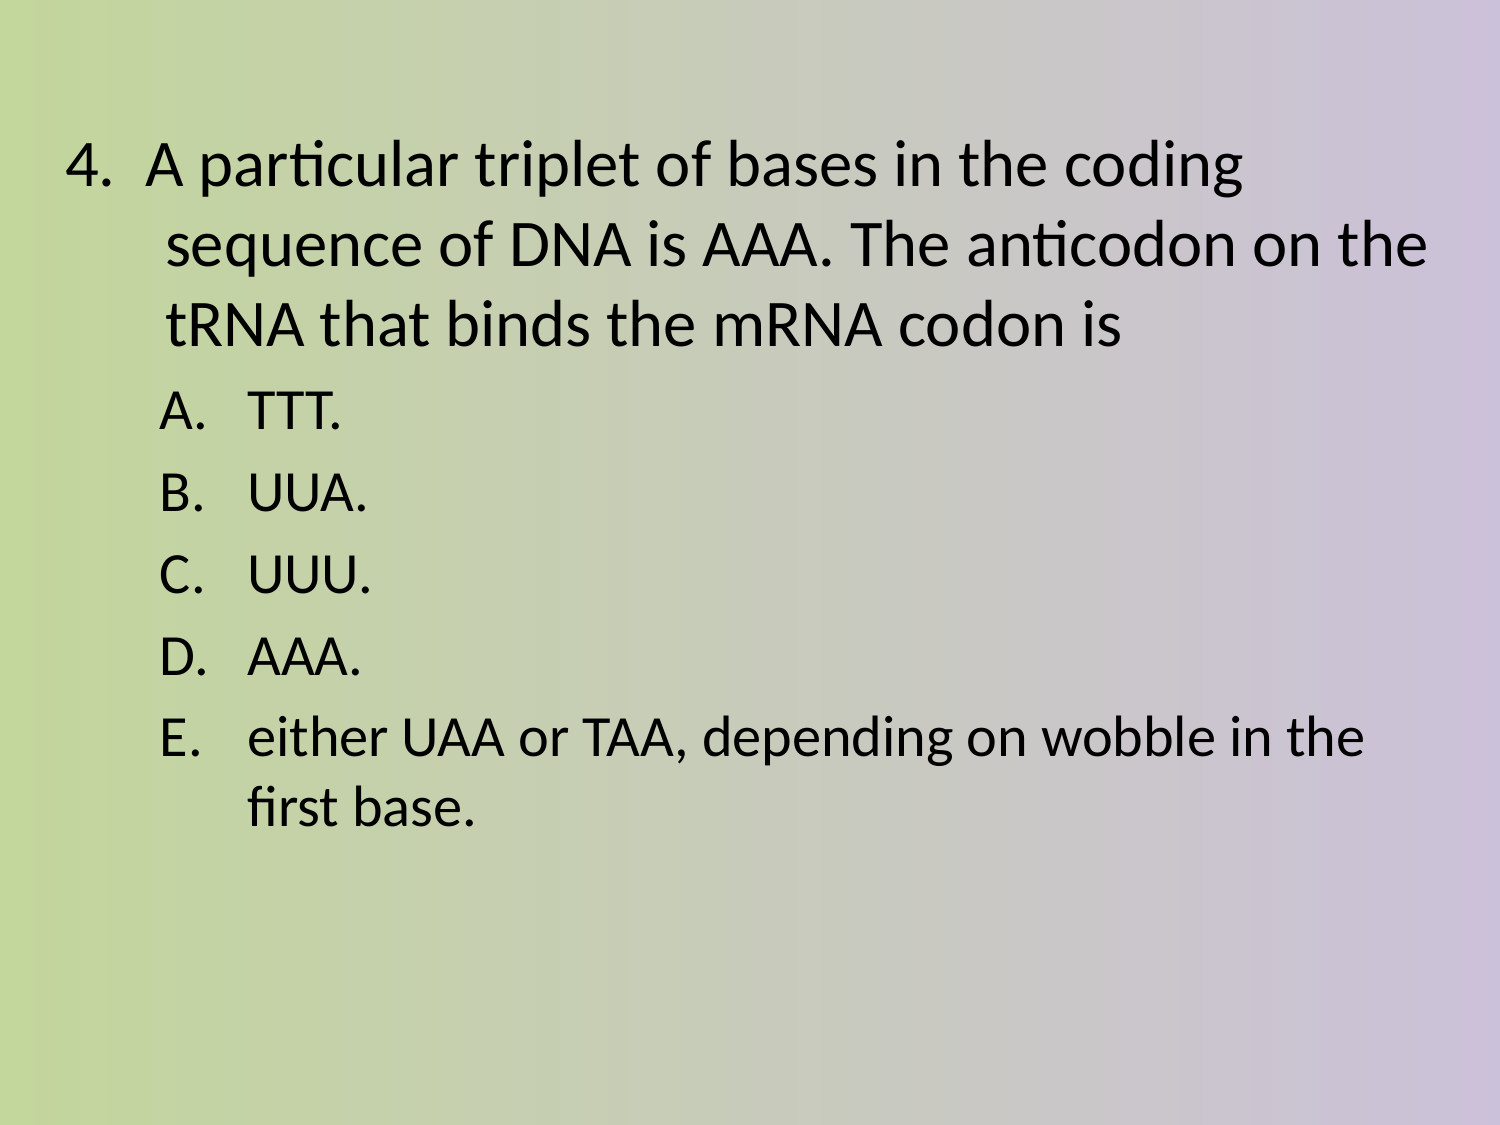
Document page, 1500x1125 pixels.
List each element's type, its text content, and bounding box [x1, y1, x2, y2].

list 4. A particular triplet of bases in the coding sequence of DNA is AAA. The anticodon on the tRNA that binds the mRNA codon is TTT. UUA. UUU. AAA. either UAA or TAA, depending on wobble in the first base. [50, 112, 1450, 1016]
